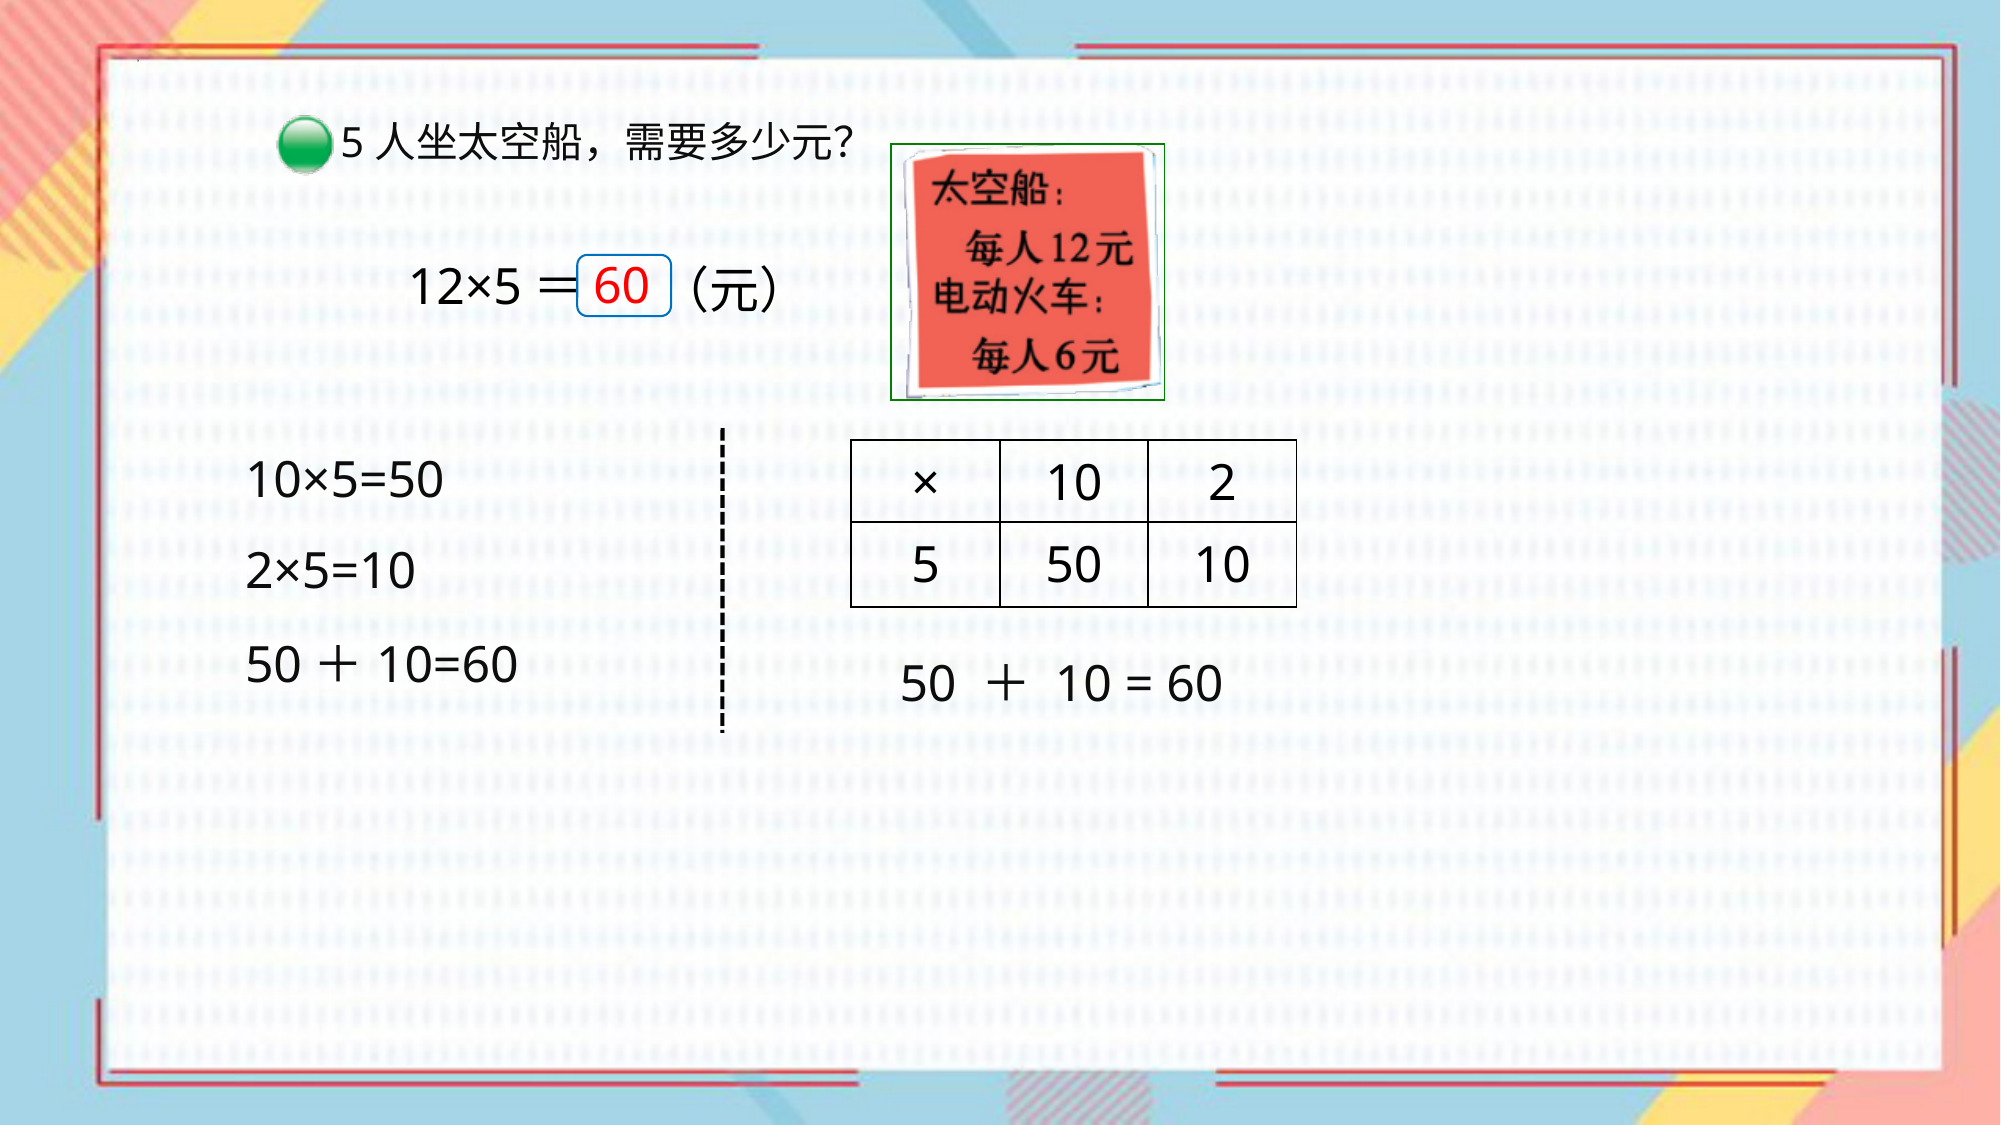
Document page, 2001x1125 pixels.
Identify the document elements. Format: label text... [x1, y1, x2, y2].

table_header 2 [1149, 441, 1296, 521]
text_box 50 ＋ 10 = 60 [884, 643, 1284, 719]
text_box 10×5=50 [230, 439, 629, 515]
text_box 2×5=10 [230, 531, 629, 607]
text_box 60 [578, 246, 666, 322]
text_box 12×5＝ [666, 246, 693, 250]
table_header 10 [1001, 441, 1147, 521]
table_cell 50 [1001, 523, 1147, 606]
text_box 12×5＝ [393, 246, 578, 322]
table_cell 10 [1149, 523, 1296, 606]
text_box 5人坐太空船，需要多少元？ [354, 108, 891, 174]
text_box （元） [576, 250, 884, 326]
table_header × [852, 441, 999, 521]
picture [0, 0, 2001, 1125]
text_box [666, 255, 673, 316]
text_box 50＋10=60 [230, 625, 629, 700]
table_cell 5 [852, 523, 999, 606]
